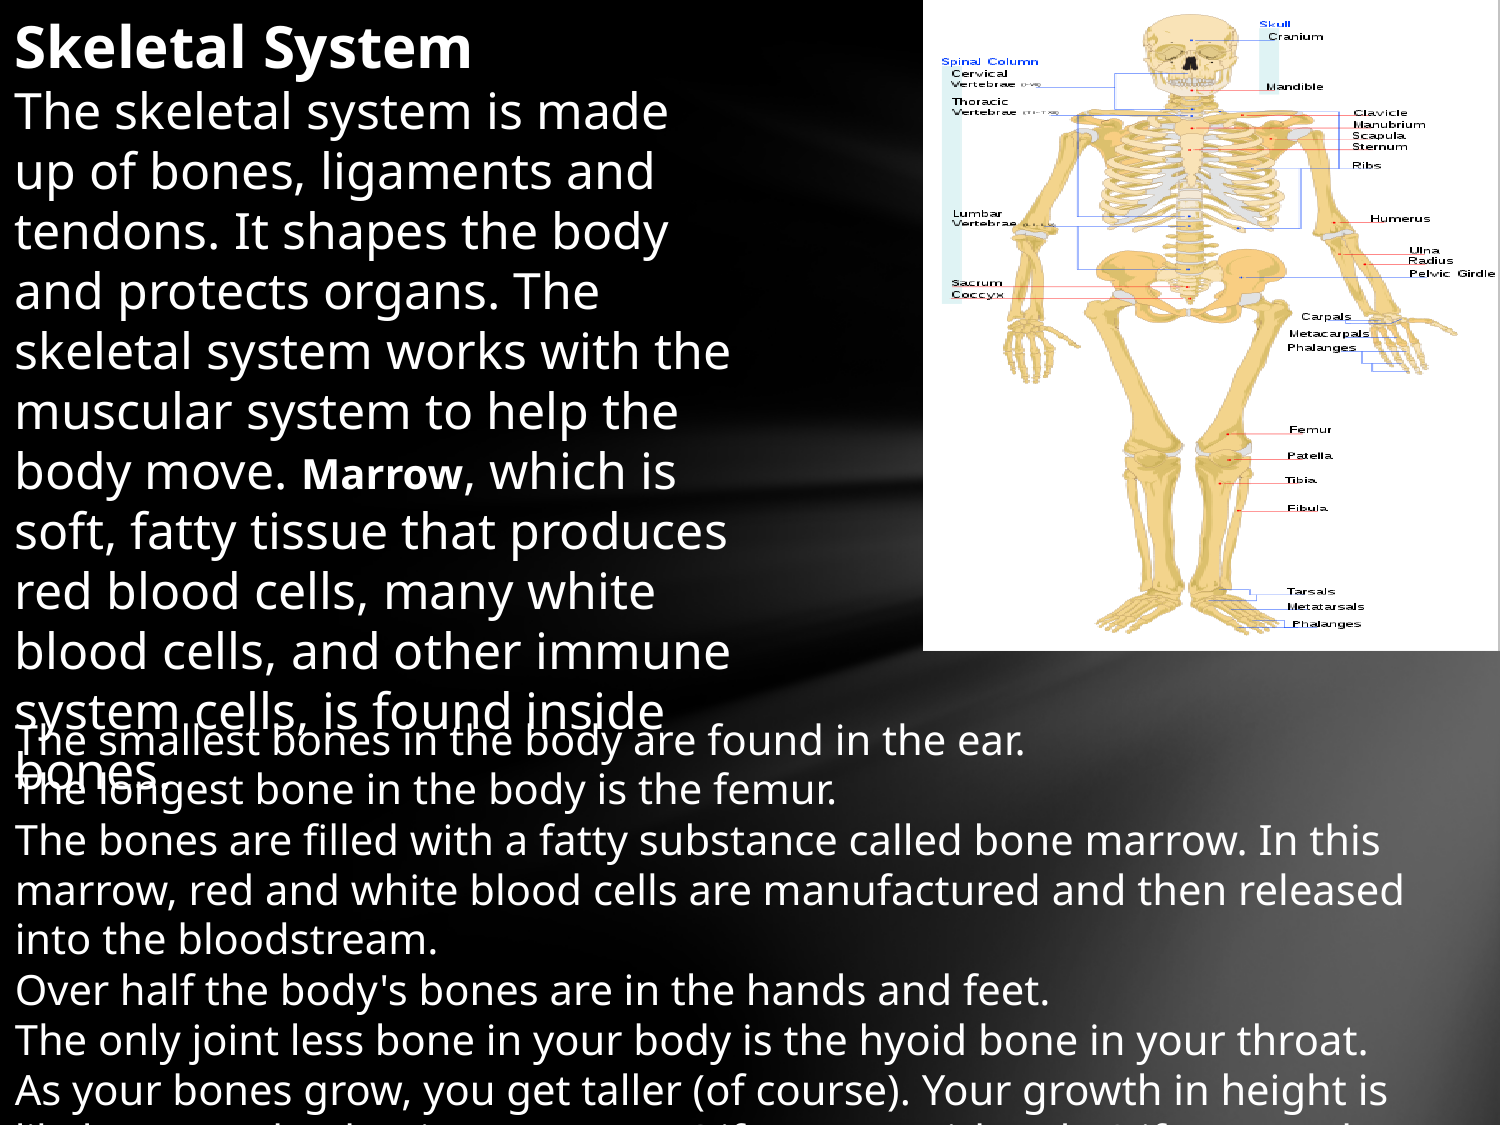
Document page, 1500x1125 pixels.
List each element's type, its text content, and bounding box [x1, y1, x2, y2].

picture [923, 0, 1500, 651]
text_box The smallest bones in the body are found in the ear. The longest bone in the body is the femur. The bones are filled with a fatty substance called bone marrow. In this marrow, red and white blood cells are manufactured and then released into the bloodstream. Over half the body's bones are in the hands and feet. The only joint less bone in your body is the hyoid bone in your throat. As your bones grow, you get taller (of course). Your growth in height is likely to stop by the time you are 16 if you're a girl and 18 if you're a boy. [0, 705, 1468, 1125]
text_box Skeletal System The skeletal system is made up of bones, ligaments and tendons. It shapes the body and protects organs. The skeletal system works with the muscular system to help the body move. Marrow, which is soft, fatty tissue that produces red blood cells, many white blood cells, and other immune system cells, is found inside bones. [0, 2, 750, 705]
